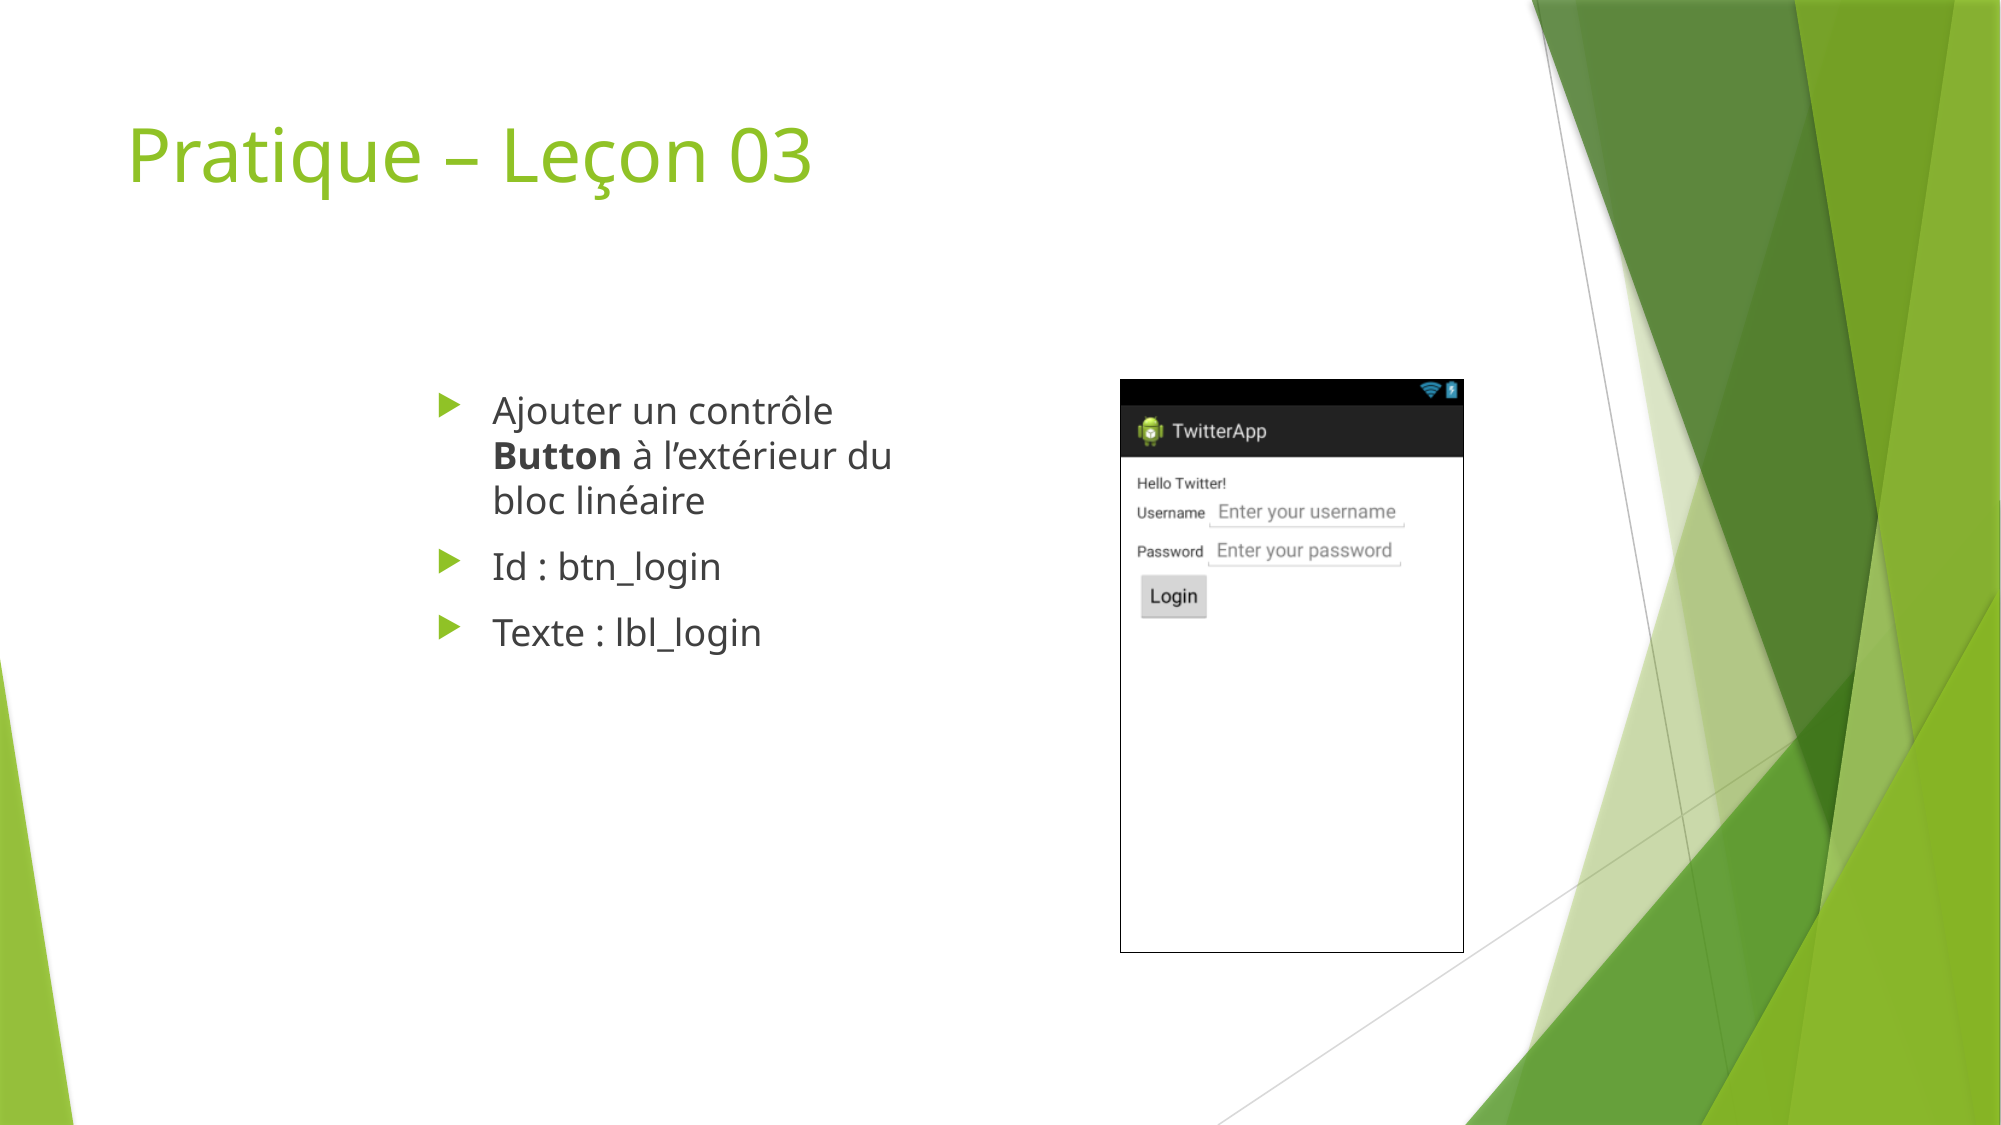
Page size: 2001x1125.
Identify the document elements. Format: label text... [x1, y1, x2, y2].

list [1120, 378, 1465, 954]
list Ajouter un contrôle Button à l’extérieur du bloc linéaire Id : btn_login Texte : lbl_login [421, 379, 982, 953]
title Pratique – Leçon 03 [111, 99, 1522, 317]
